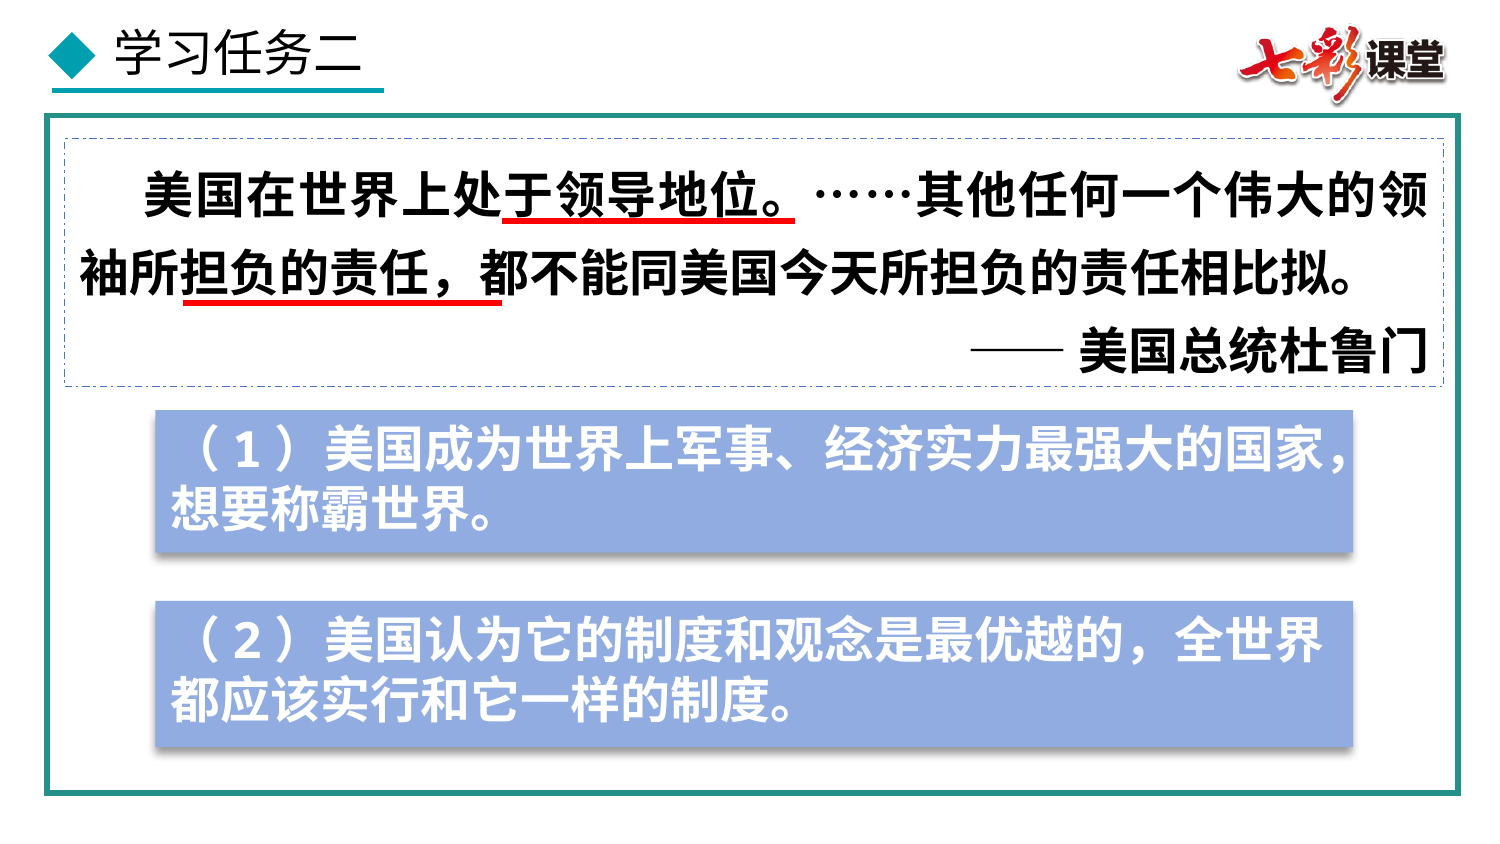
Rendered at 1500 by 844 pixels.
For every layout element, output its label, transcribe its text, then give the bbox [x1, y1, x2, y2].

text_box （2）美国认为它的制度和观念是最优越的，全世界都应该实行和它一样的制度。 [155, 600, 1354, 748]
picture [1234, 20, 1451, 108]
text_box 美国在世界上处于领导地位。……其他任何一个伟大的领袖所担负的责任，都不能同美国今天所担负的责任相比拟。 ——美国总统杜鲁门 [64, 138, 1444, 387]
text_box （1）美国成为世界上军事、经济实力最强大的国家，想要称霸世界。 [155, 410, 1354, 553]
